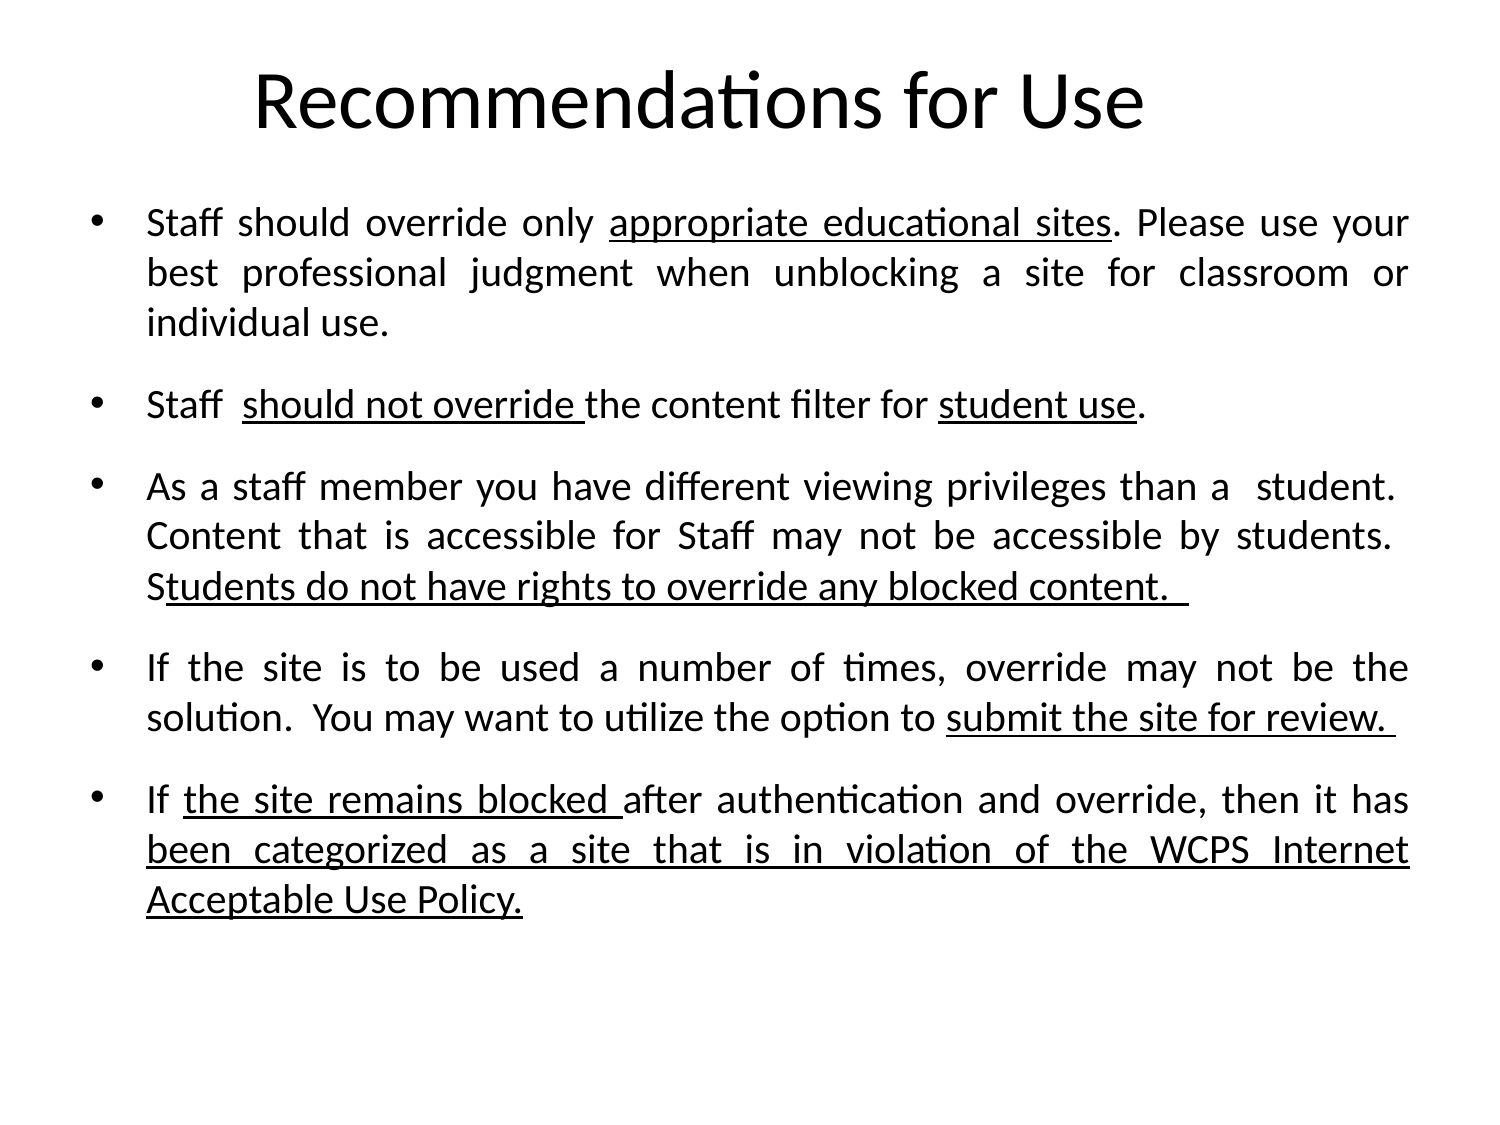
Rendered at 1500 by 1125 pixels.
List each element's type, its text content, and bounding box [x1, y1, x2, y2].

list Staff should override only appropriate educational sites. Please use your best professional judgment when unblocking a site for classroom or individual use. Staff should not override the content filter for student use. As a staff member you have different viewing privileges than a student. Content that is accessible for Staff may not be accessible by students. Students do not have rights to override any blocked content. If the site is to be used a number of times, override may not be the solution. You may want to utilize the option to submit the site for review. If the site remains blocked after authentication and override, then it has been categorized as a site that is in violation of the WCPS Internet Acceptable Use Policy. [75, 187, 1425, 988]
title Recommendations for Use [87, 0, 1313, 197]
